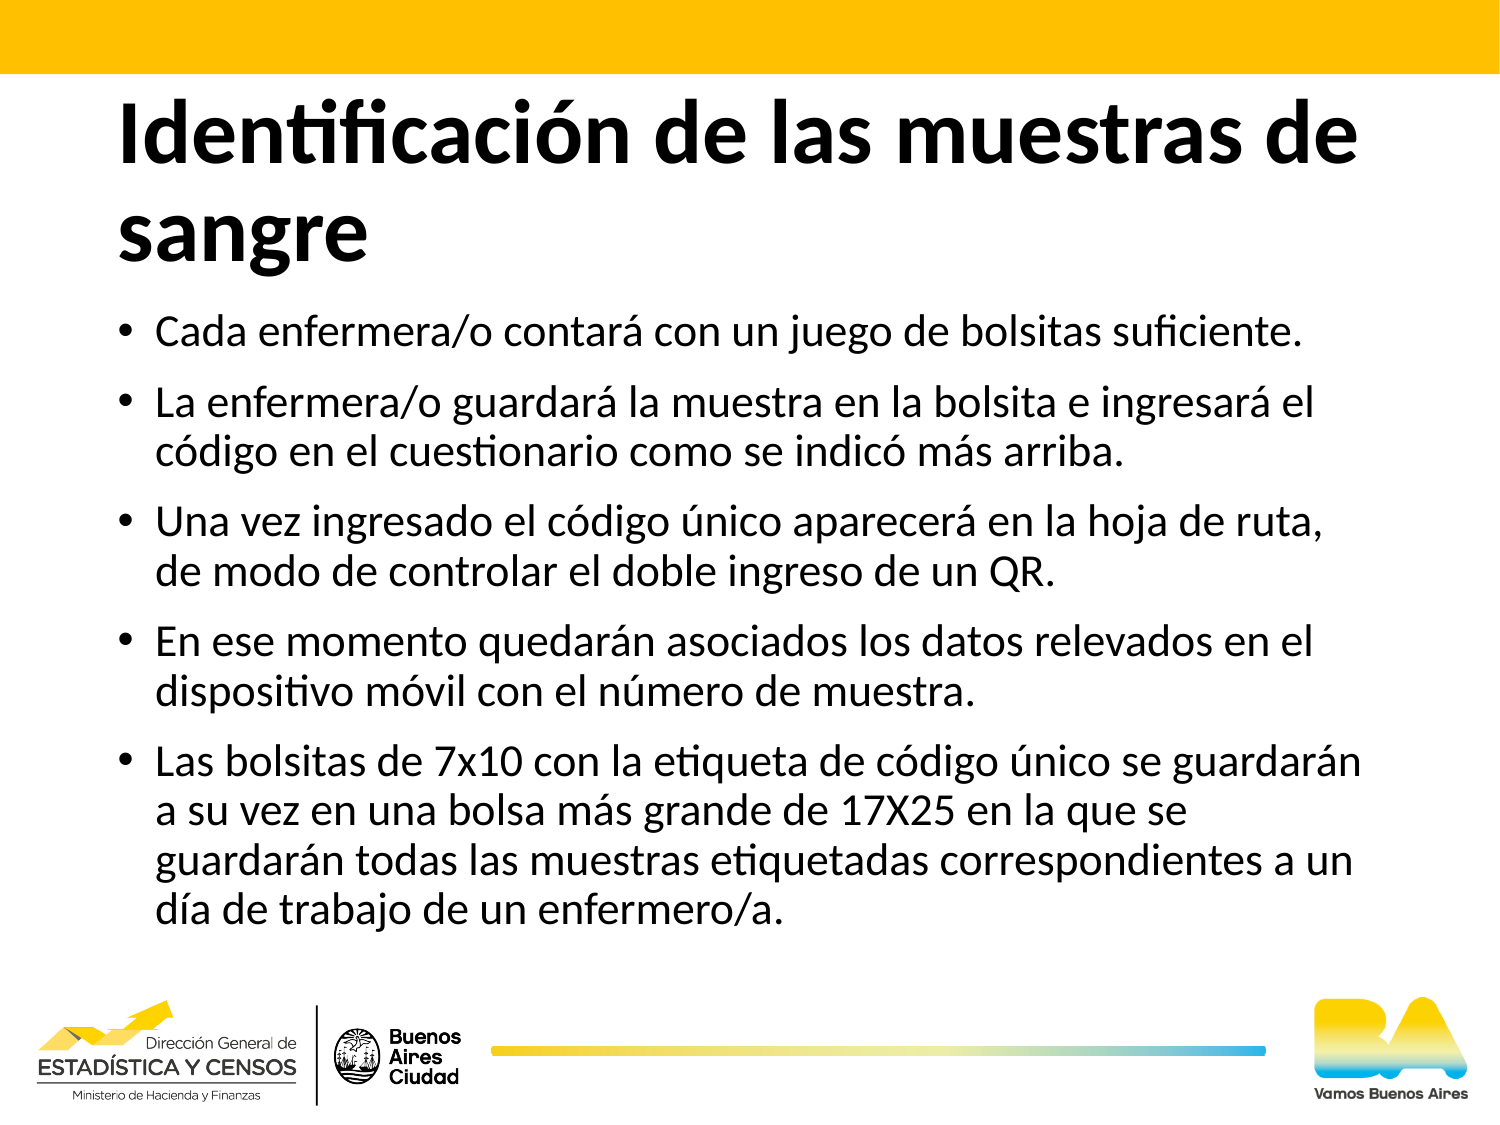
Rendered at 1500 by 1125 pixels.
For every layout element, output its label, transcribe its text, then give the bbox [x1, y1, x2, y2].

picture [1314, 997, 1468, 1099]
picture [491, 1046, 1266, 1056]
title Identificación de las muestras de sangre [102, 75, 1397, 292]
picture [25, 988, 488, 1112]
list Cada enfermera/o contará con un juego de bolsitas suficiente. La enfermera/o guardará la muestra en la bolsita e ingresará el código en el cuestionario como se indicó más arriba. Una vez ingresado el código único aparecerá en la hoja de ruta, de modo de controlar el doble ingreso de un QR. En ese momento quedarán asociados los datos relevados en el dispositivo móvil con el número de muestra. Las bolsitas de 7x10 con la etiqueta de código único se guardarán a su vez en una bolsa más grande de 17X25 en la que se guardarán todas las muestras etiquetadas correspondientes a un día de trabajo de un enfermero/a. [102, 299, 1397, 1014]
text_box [0, 0, 1500, 75]
